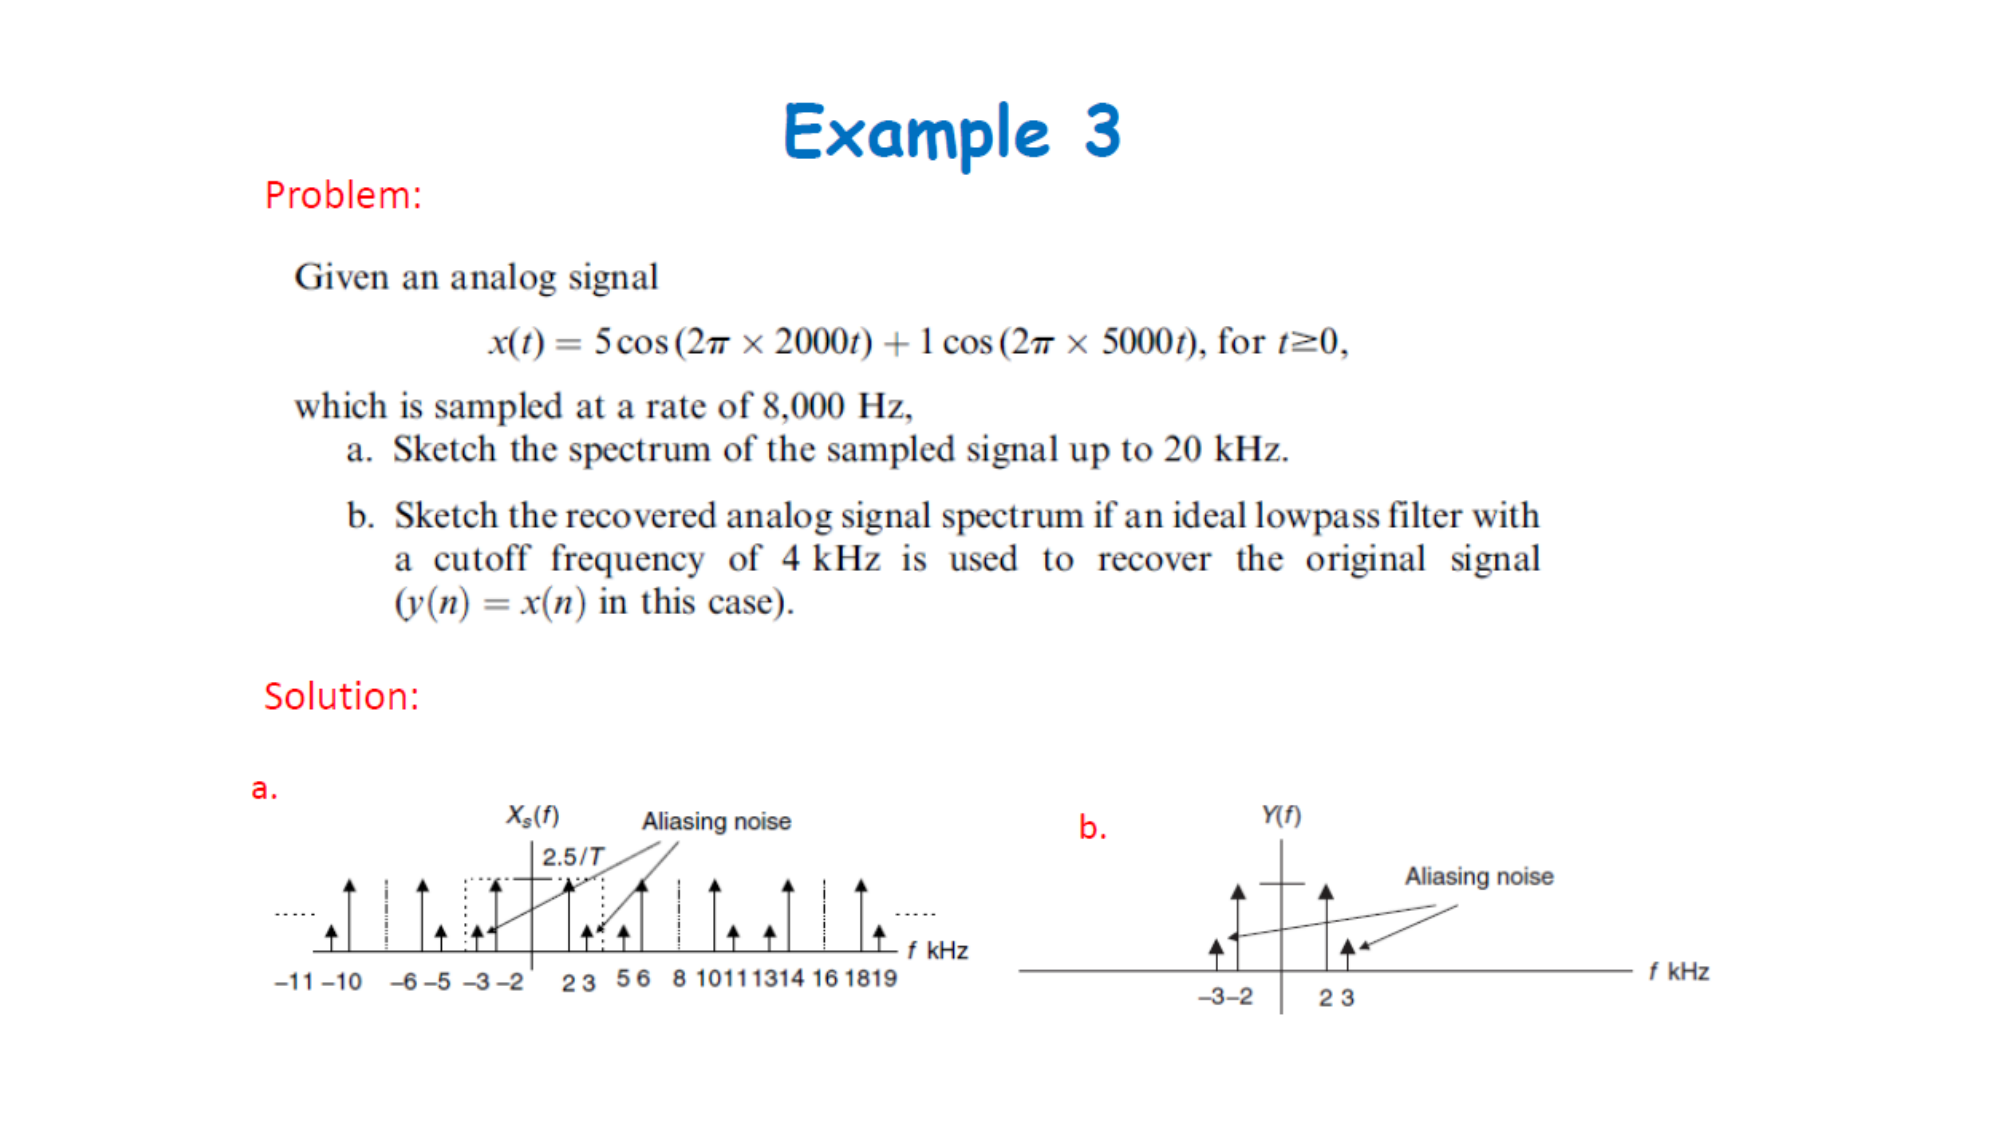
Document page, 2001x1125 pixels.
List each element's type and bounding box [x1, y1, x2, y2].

picture [251, 60, 1719, 1045]
